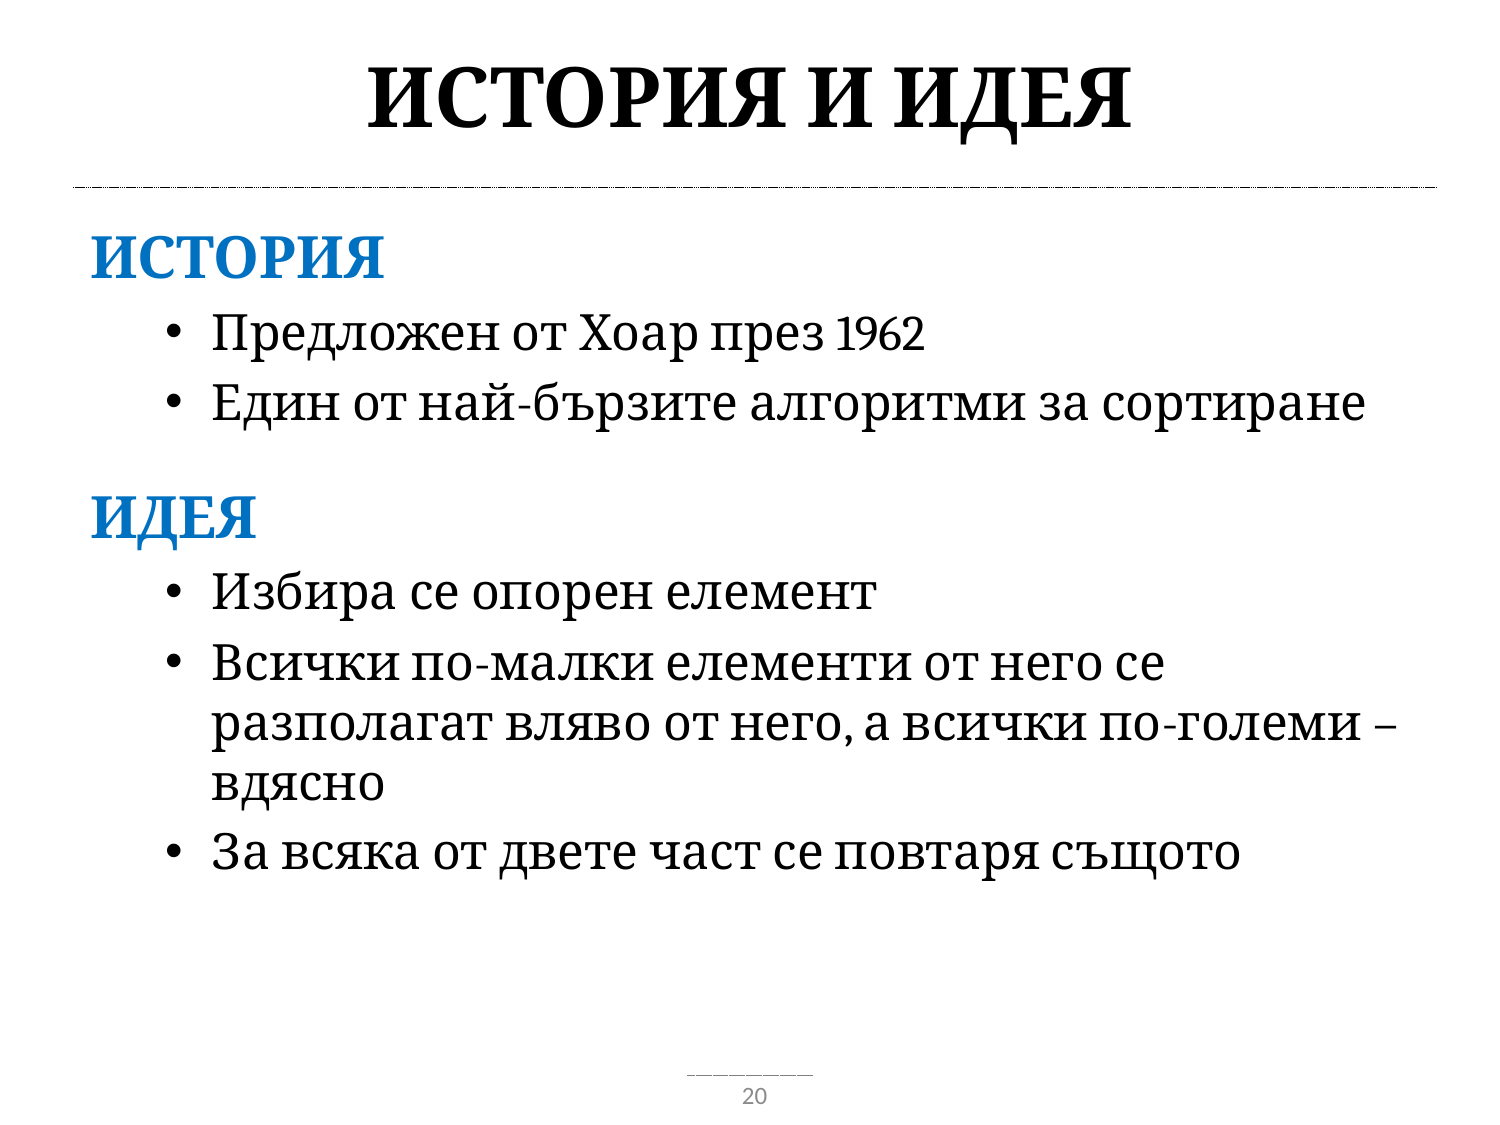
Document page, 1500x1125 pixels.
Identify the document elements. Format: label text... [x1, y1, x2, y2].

slide_number 20 [579, 1065, 930, 1125]
title История и идея [0, 0, 1500, 188]
list История Предложен от Хоар през 1962 Един от най-бързите алгоритми за сортиране Идея Избира се опорен елемент Всички по-малки елементи от него се разполагат вляво от него, а всички по-големи – вдясно За всяка от двете част се повтаря същото [75, 212, 1450, 1063]
